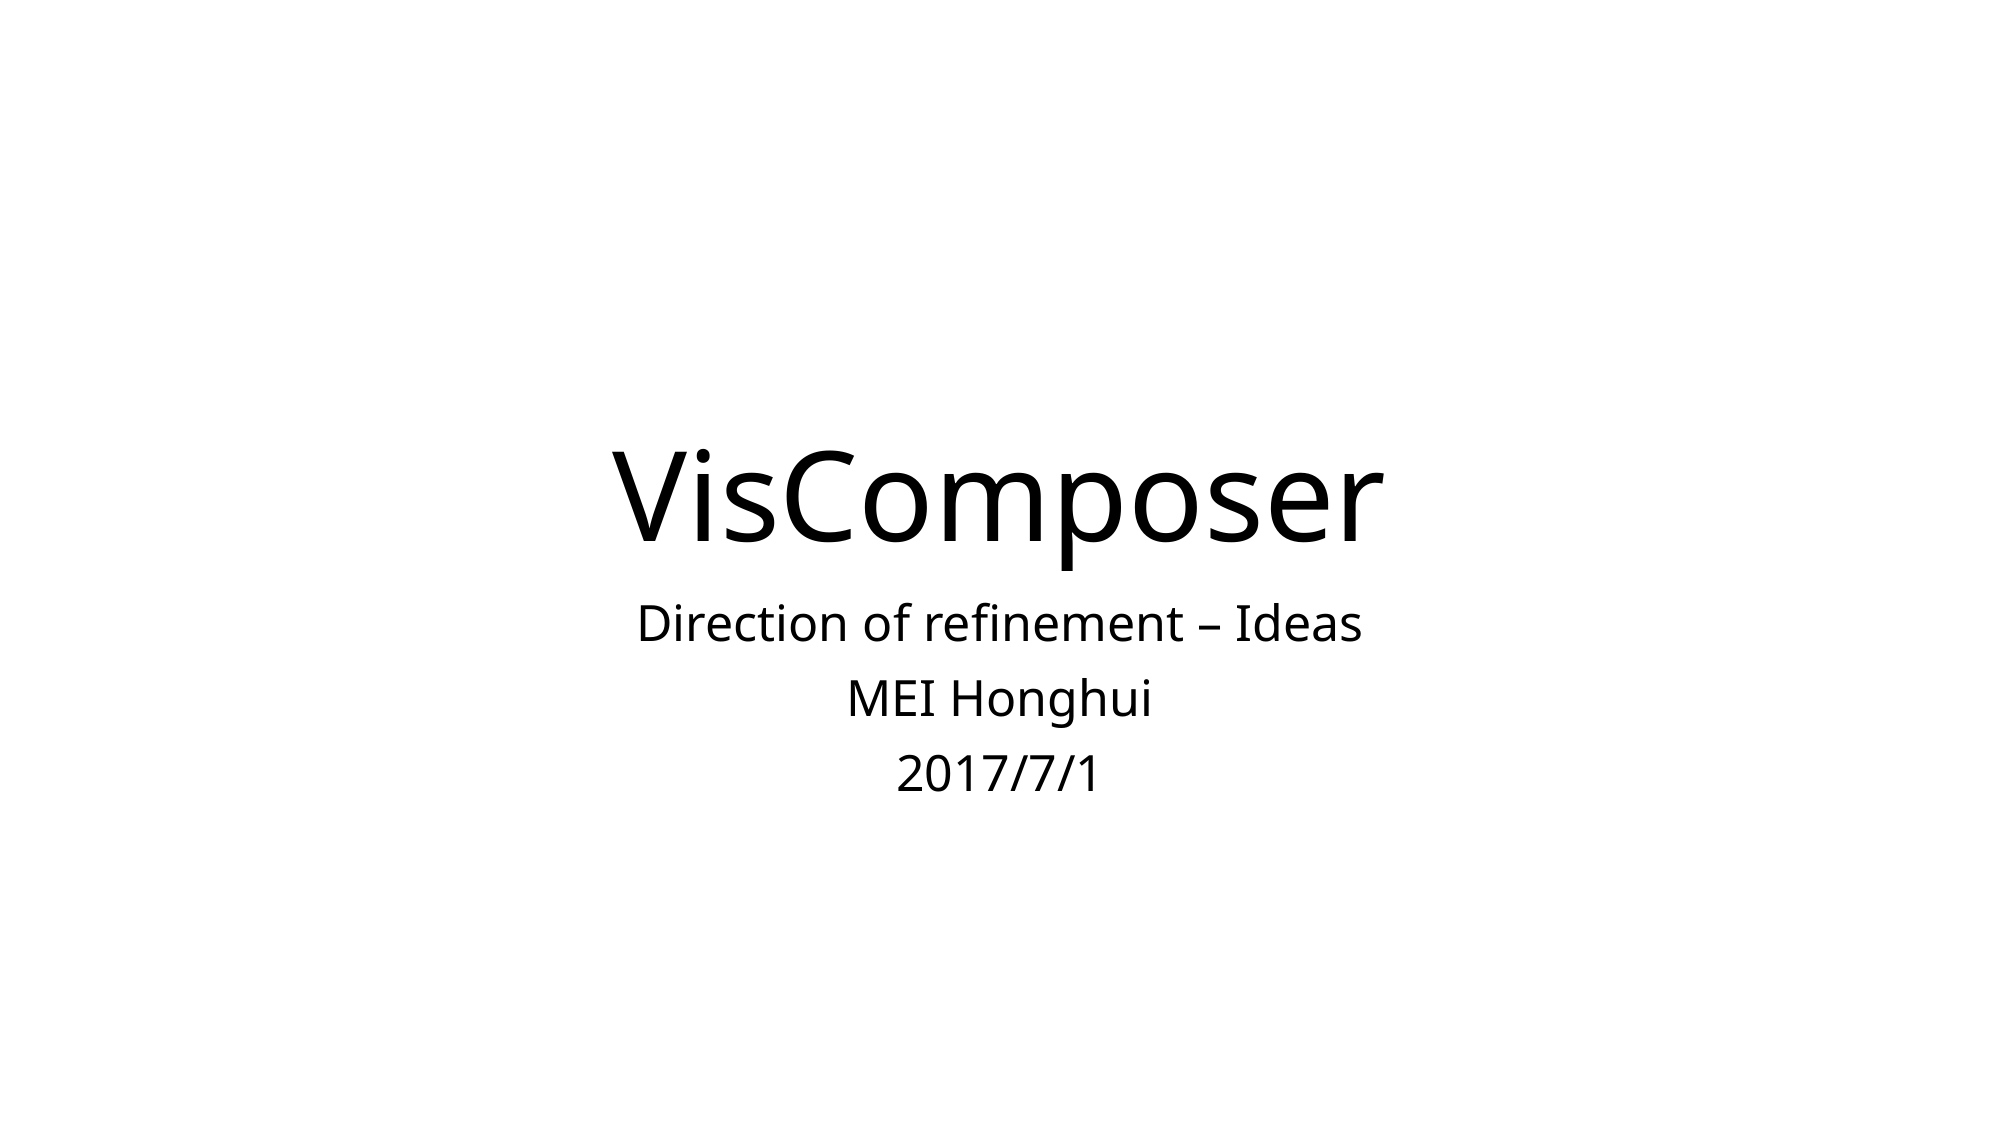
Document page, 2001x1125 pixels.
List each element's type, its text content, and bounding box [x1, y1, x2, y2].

subtitle Direction of refinement – Ideas MEI Honghui 2017/7/1 [249, 590, 1750, 863]
title VisComposer [249, 184, 1750, 576]
